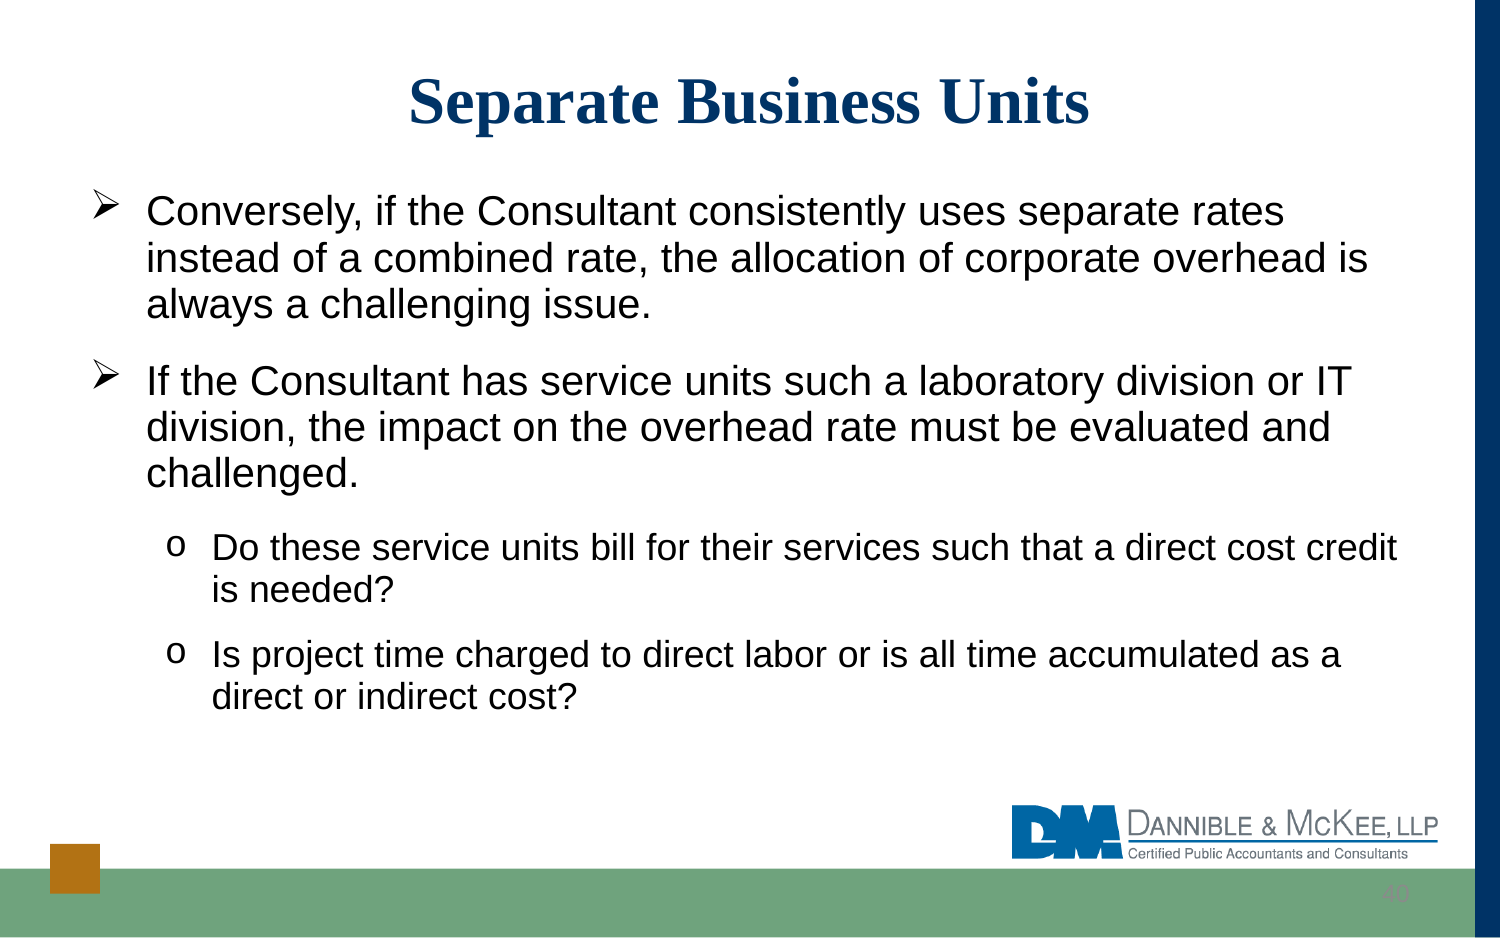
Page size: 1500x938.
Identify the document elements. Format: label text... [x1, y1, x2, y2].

picture [1012, 805, 1438, 859]
list Conversely, if the Consultant consistently uses separate rates instead of a combined rate, the allocation of corporate overhead is always a challenging issue. If the Consultant has service units such a laboratory division or IT division, the impact on the overhead rate must be evaluated and challenged. Do these service units bill for their services such that a direct cost credit is needed? Is project time charged to direct labor or is all time accumulated as a direct or indirect cost? [75, 181, 1425, 807]
title Separate Business Units [112, 56, 1388, 169]
slide_number 40 [1074, 868, 1425, 919]
